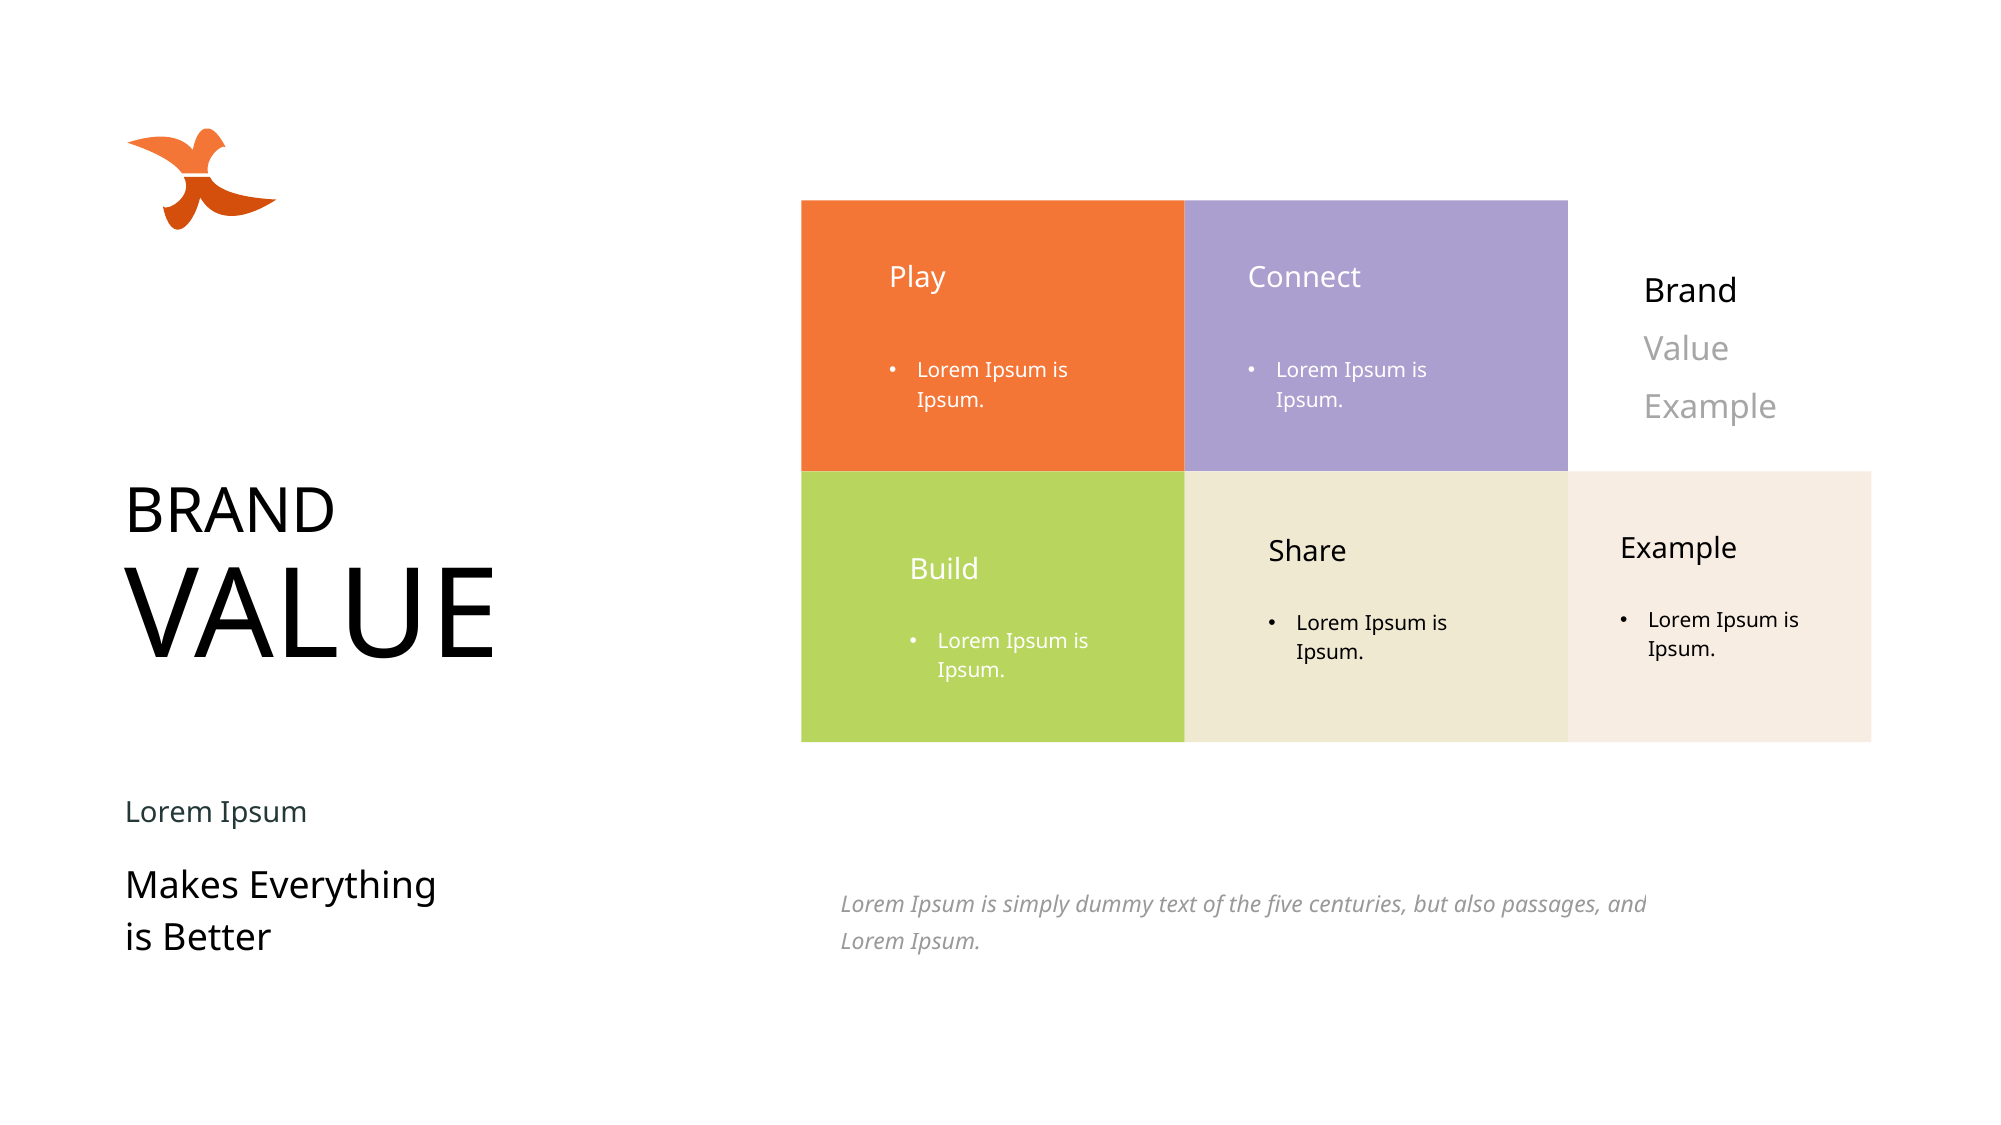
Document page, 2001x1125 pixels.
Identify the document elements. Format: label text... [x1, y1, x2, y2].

text_box [800, 472, 1184, 743]
text_box Lorem Ipsum is simply dummy text of the five centuries, but also passages, and Lorem Ipsum. [825, 871, 1705, 962]
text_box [1233, 251, 1517, 418]
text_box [1253, 524, 1538, 671]
text_box BRAND [110, 391, 543, 529]
text_box [1184, 470, 1569, 743]
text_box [874, 251, 1152, 418]
text_box [162, 176, 277, 230]
text_box Lorem Ipsum [110, 786, 371, 836]
text_box [1569, 470, 1872, 743]
text_box VALUE [110, 529, 1041, 690]
text_box [800, 199, 1186, 472]
text_box Makes Everything is Better [110, 846, 520, 966]
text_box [1605, 522, 1889, 668]
text_box Brand Value Example [1628, 242, 1817, 433]
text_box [894, 543, 1179, 689]
text_box [1186, 199, 1569, 470]
text_box [127, 128, 226, 174]
